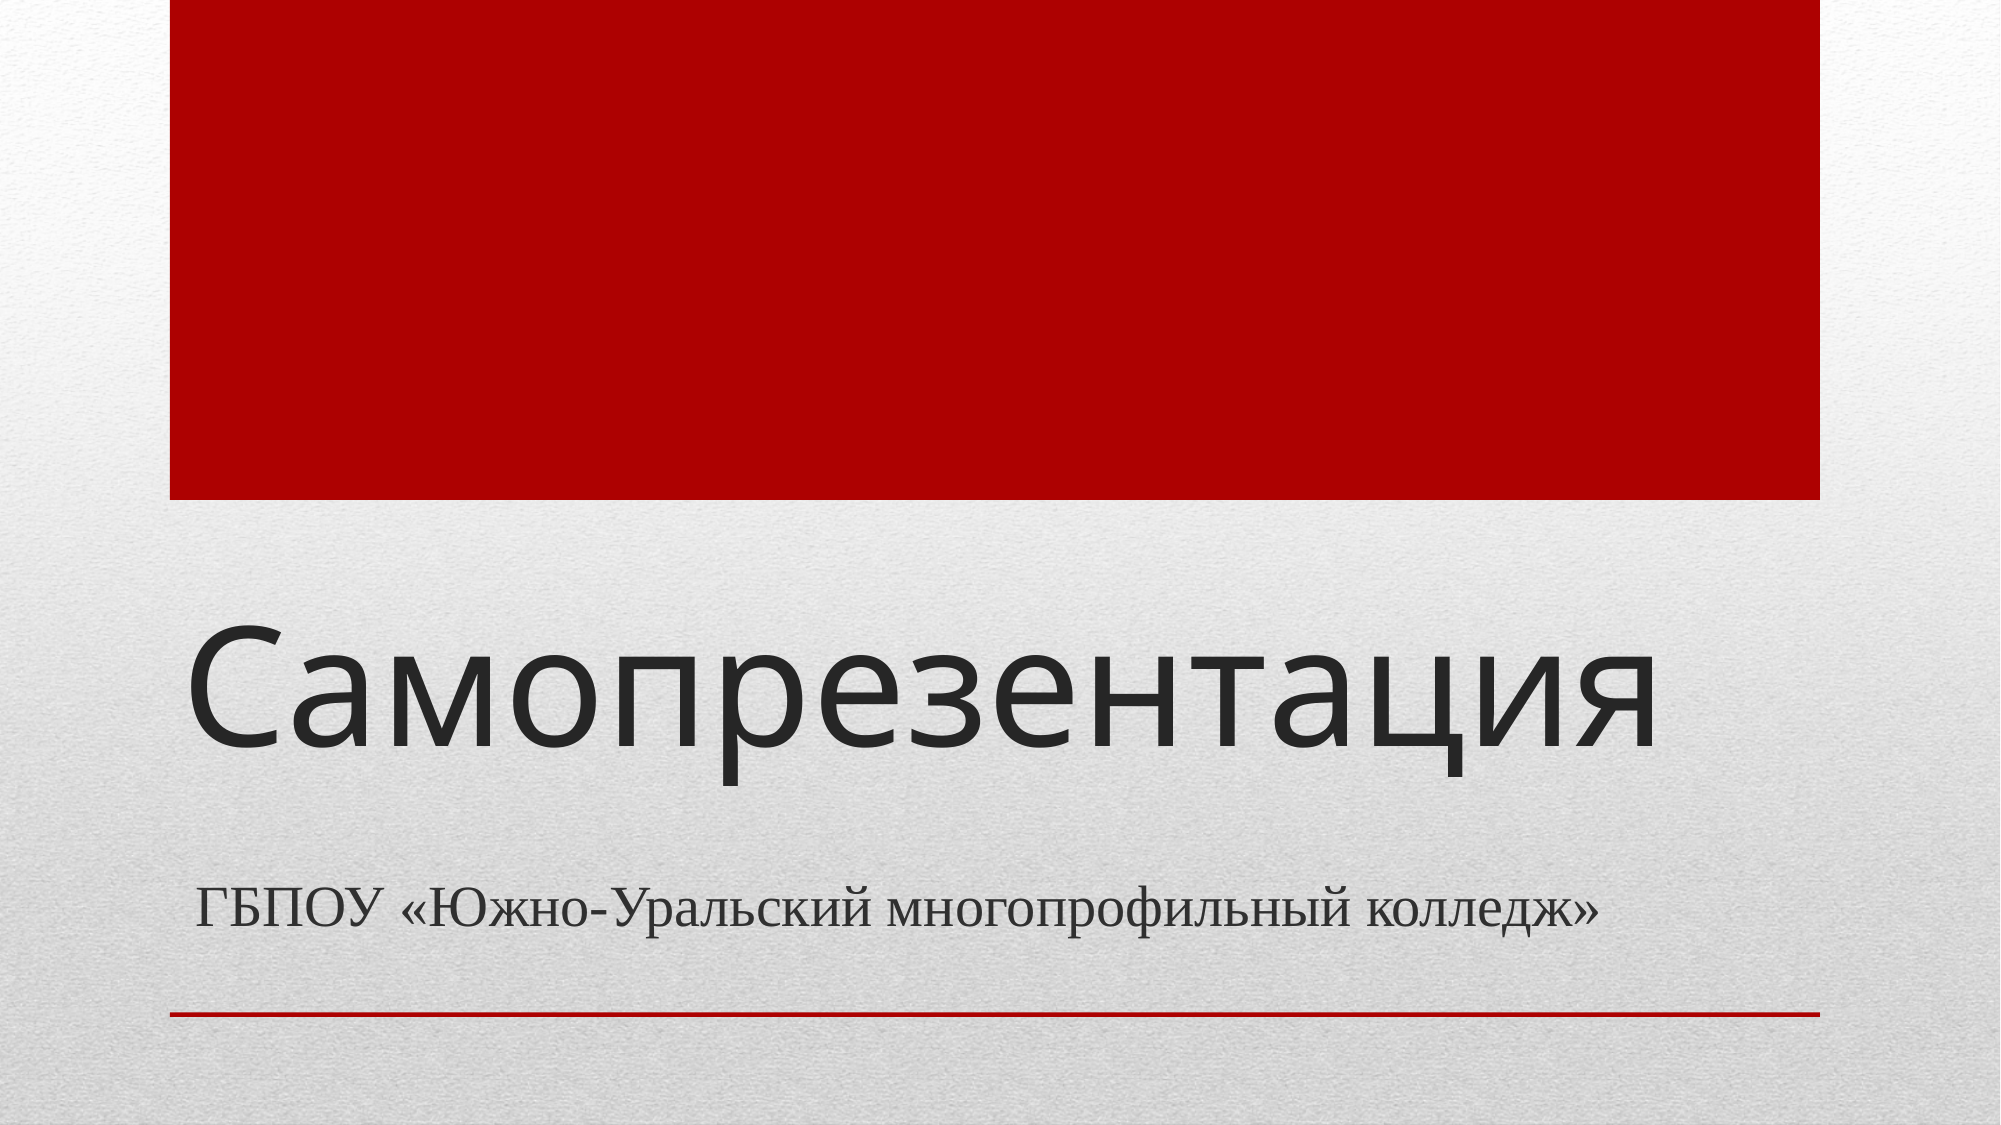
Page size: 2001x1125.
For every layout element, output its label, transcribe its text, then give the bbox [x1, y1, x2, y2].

title Самопрезентация [166, 528, 1817, 787]
subtitle ГБПОУ «Южно-Уральский многопрофильный колледж» [180, 860, 1681, 1024]
